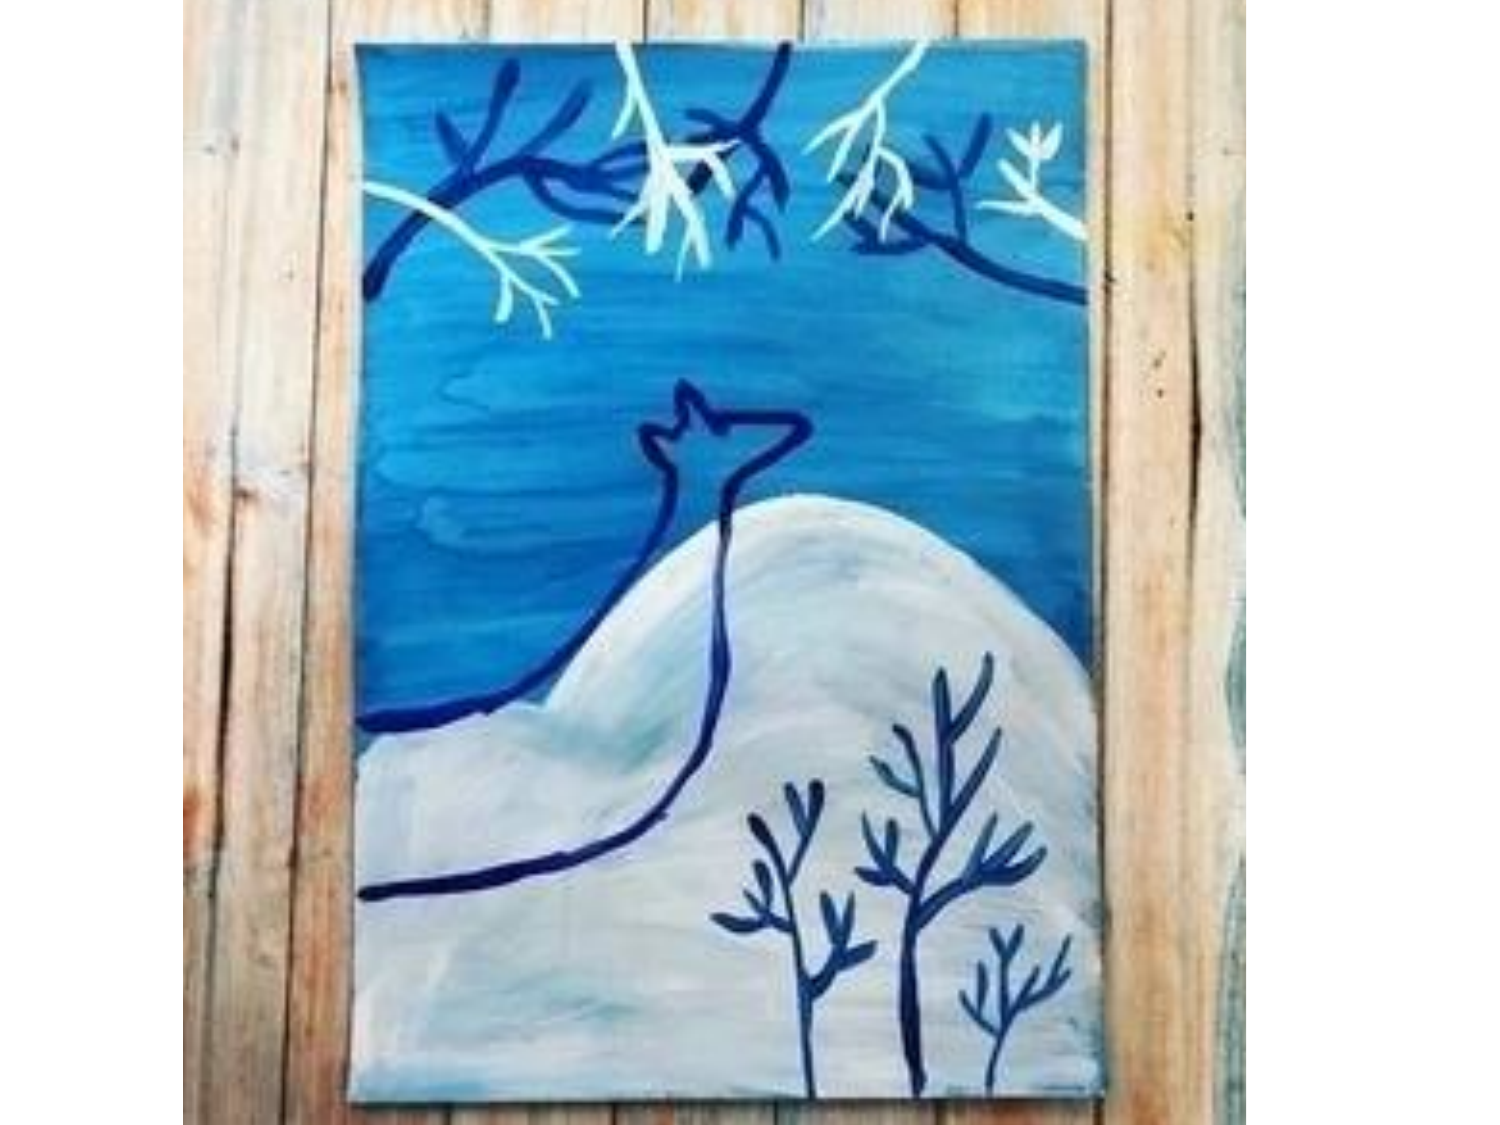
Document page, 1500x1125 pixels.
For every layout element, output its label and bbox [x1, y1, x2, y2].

picture [182, 0, 1247, 1125]
